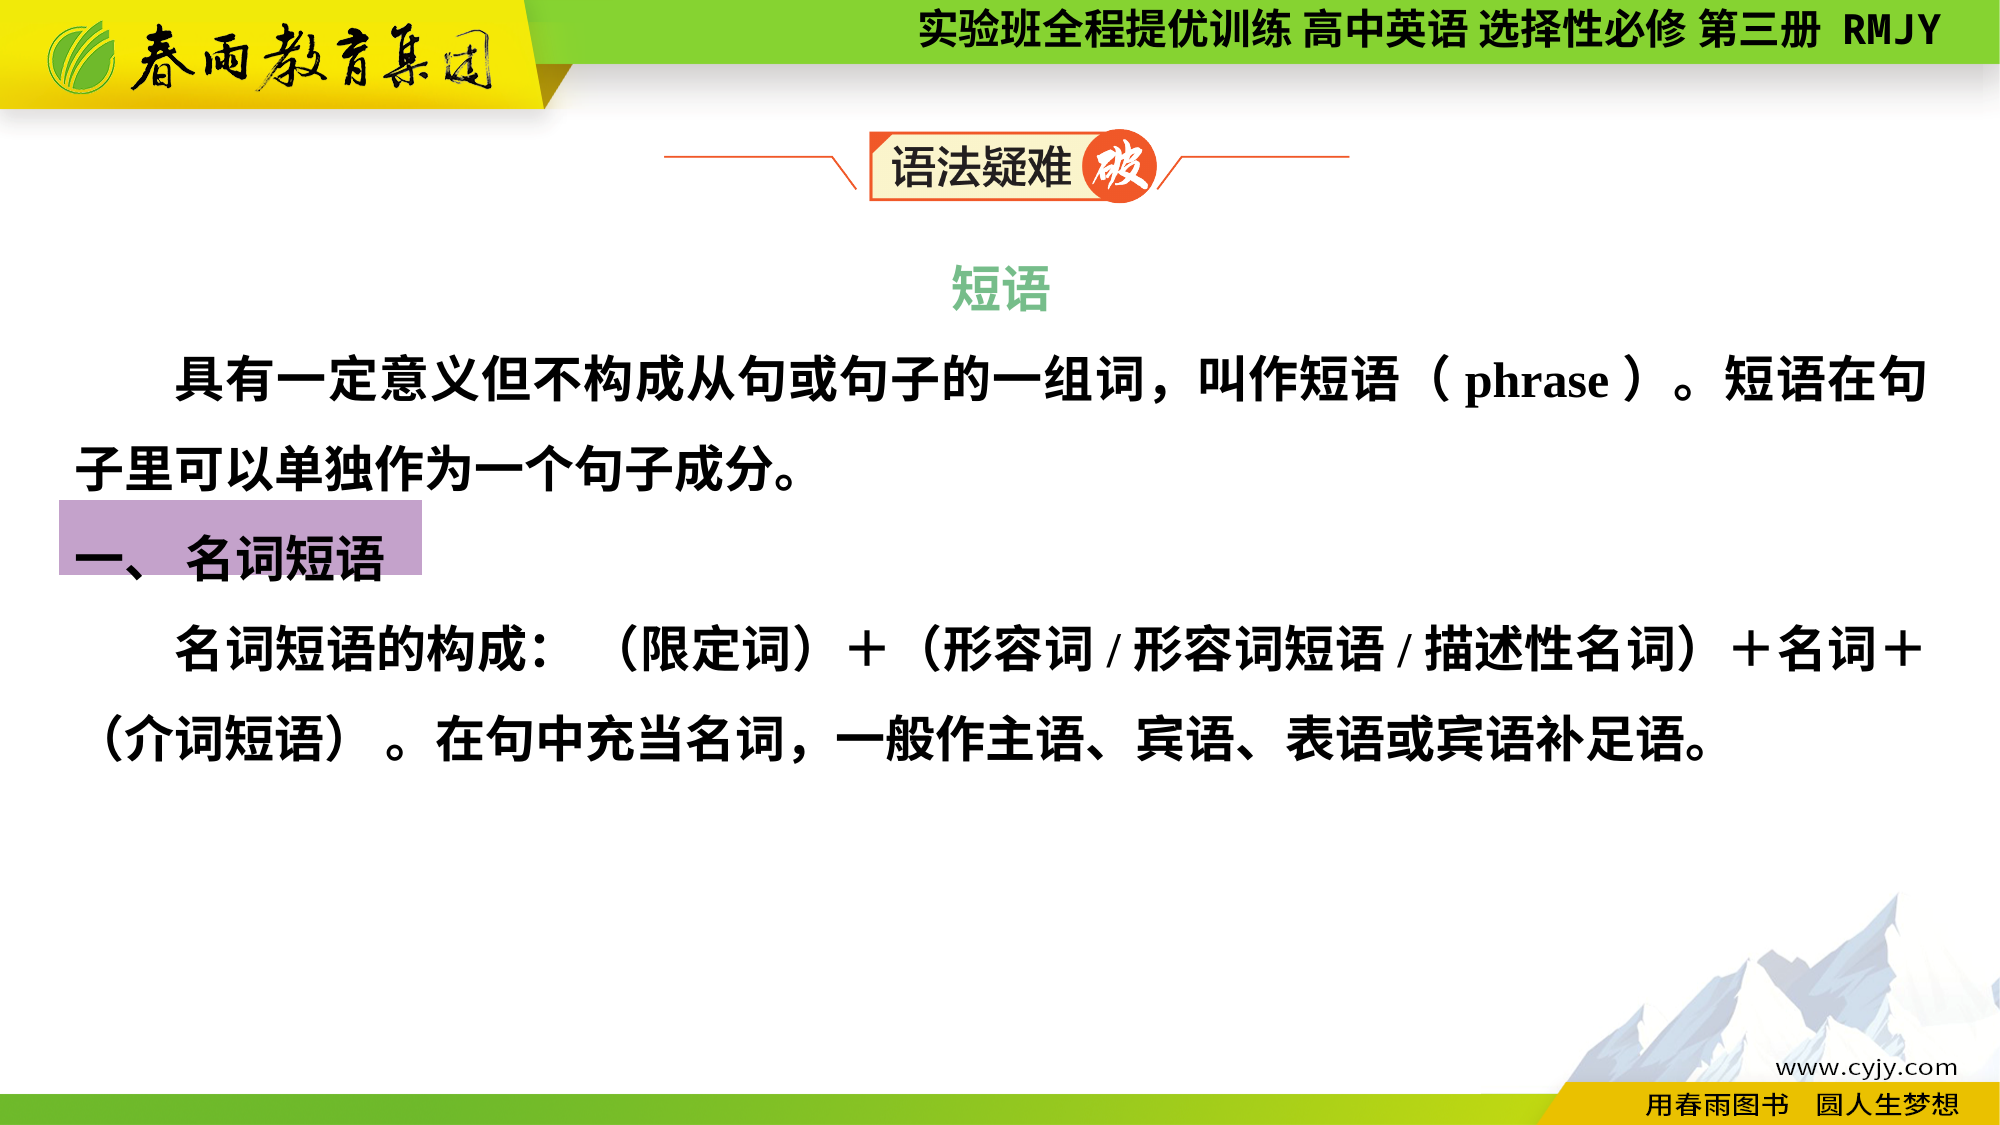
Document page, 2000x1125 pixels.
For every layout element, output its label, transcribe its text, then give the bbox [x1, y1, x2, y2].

picture [0, 0, 2000, 1125]
list 短语 具有一定意义但不构成从句或句子的一组词，叫作短语（phrase）。短语在句子里可以单独作为一个句子成分。 一、 名词短语 名词短语的构成： （限定词）＋（形容词/形容词短语/描述性名词）＋名词＋（介词短语） 。在句中充当名词，一般作主语、宾语、表语或宾语补足语。 [59, 220, 1944, 781]
